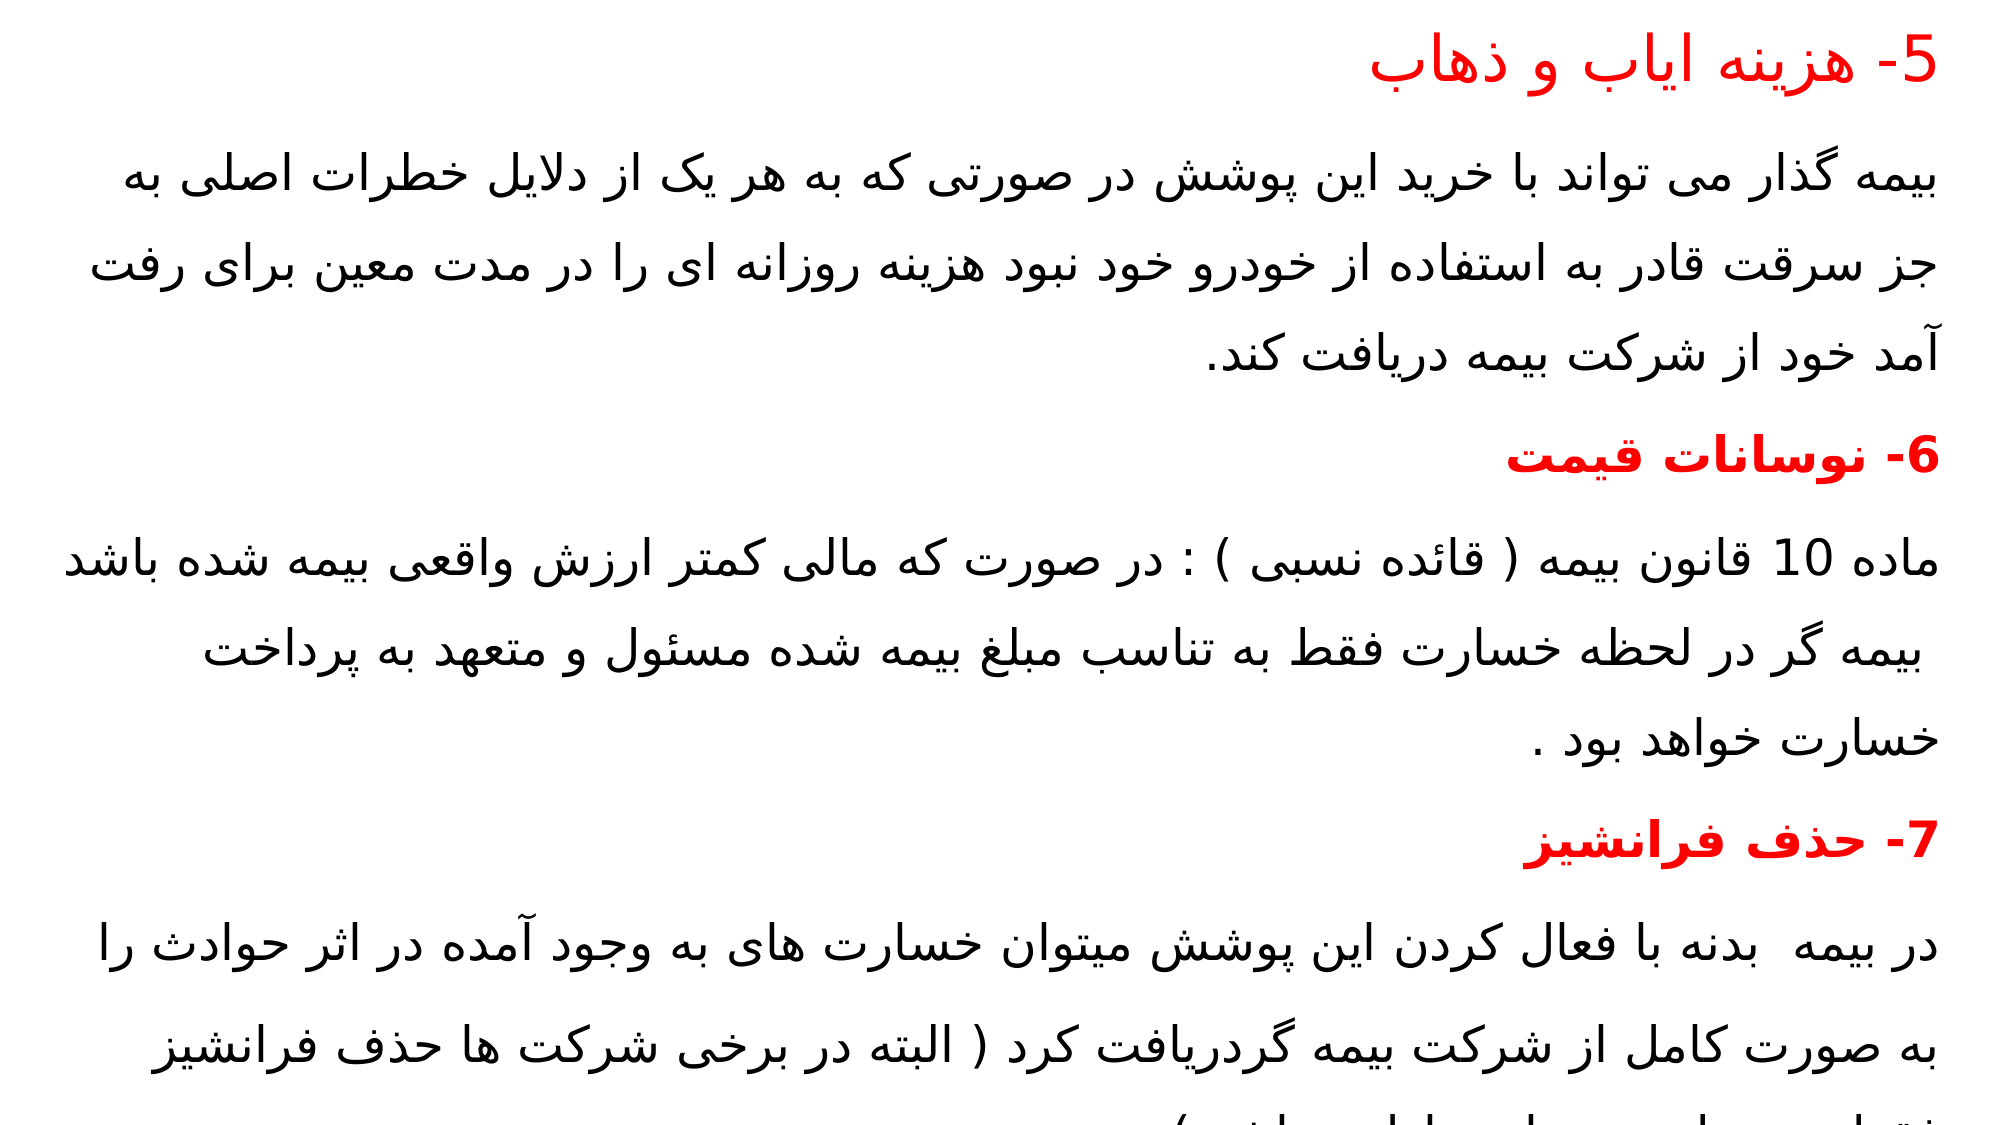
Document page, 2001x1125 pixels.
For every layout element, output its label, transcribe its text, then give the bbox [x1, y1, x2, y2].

title 5- هزینه ایاب و ذهاب [1352, 16, 1957, 102]
subtitle بیمه گذار می تواند با خرید این پوشش در صورتی که به هر یک از دلایل خطرات اصلی به جز سرقت قادر به استفاده از خودرو خود نبود هزینه روزانه ای را در مدت معین برای رفت آمد خود از شرکت بیمه دریافت کند. 6- نوسانات قیمت ماده 10 قانون بیمه ( قائده نسبی ) : در صورت که مالی کمتر ارزش واقعی بیمه شده باشد بیمه گر در لحظه خسارت فقط به تناسب مبلغ بیمه شده مسئول و متعهد به پرداخت خسارت خواهد بود . 7- حذف فرانشیز در بیمه بدنه با فعال کردن این پوشش میتوان خسارت های به وجود آمده در اثر حوادث را به صورت کامل از شرکت بیمه گردریافت کرد ( البته در برخی شرکت ها حذف فرانشیز فقط مربوط به خسارت اول میباشد ) نکته این پوشش صرفا باپیش شرط یک سال عدم خسارت اعمال میشود [34, 102, 1957, 1125]
